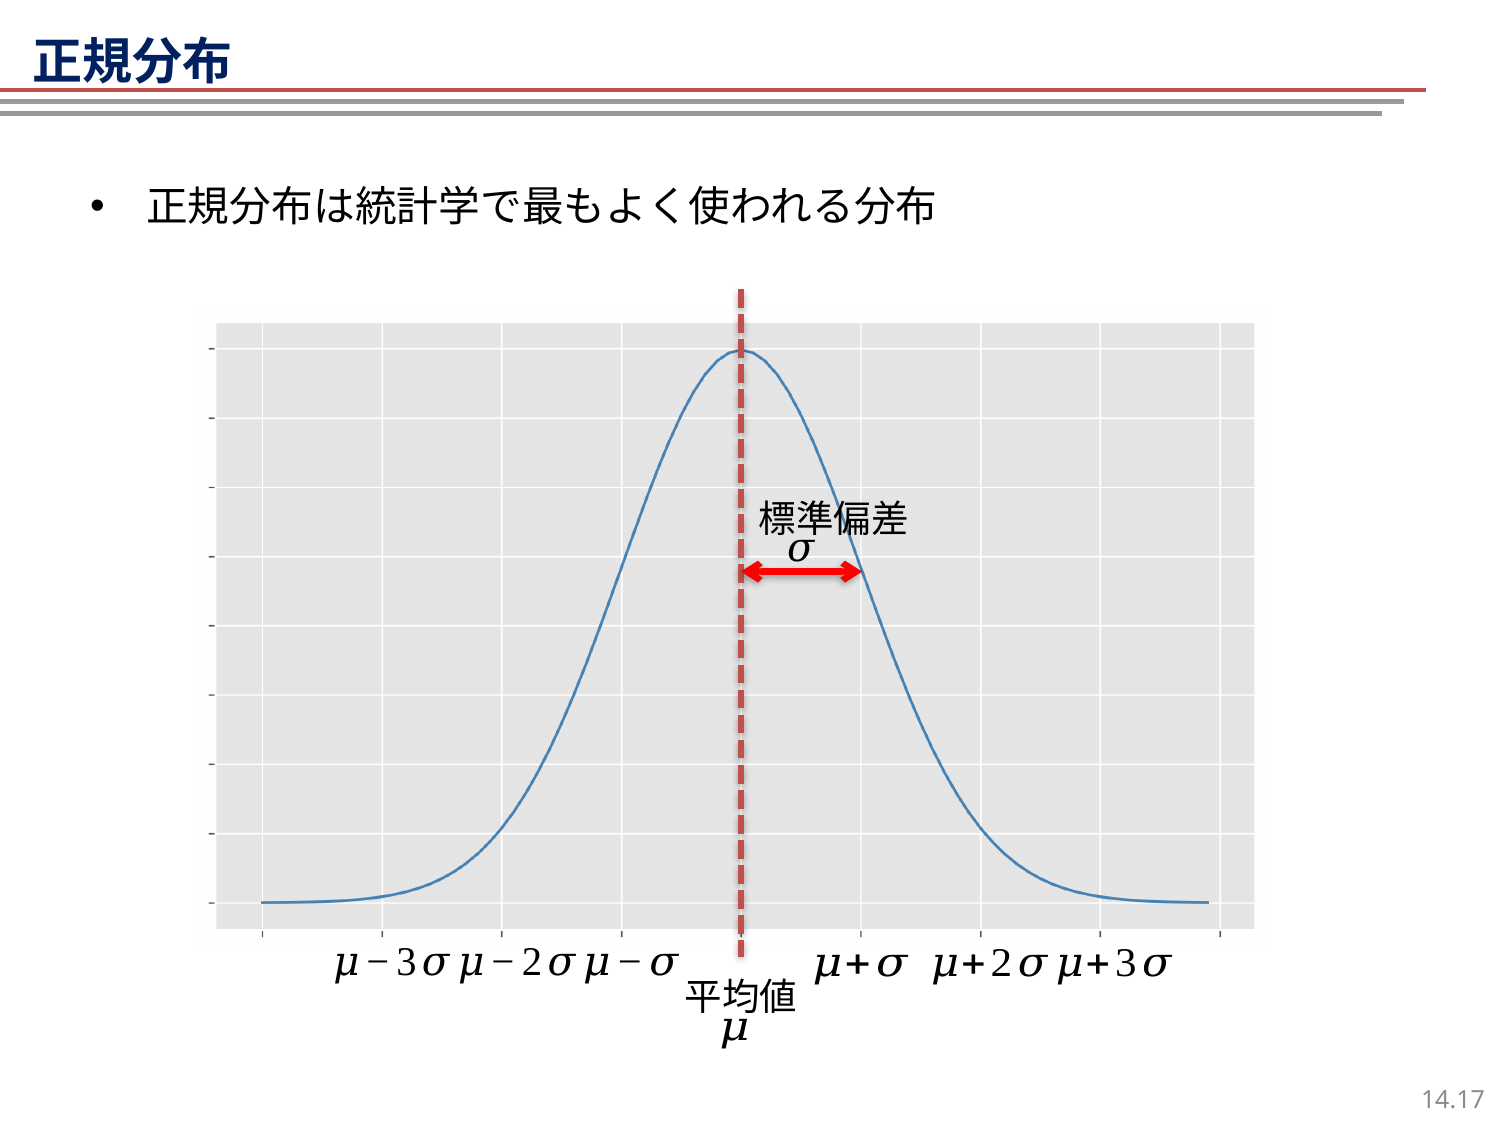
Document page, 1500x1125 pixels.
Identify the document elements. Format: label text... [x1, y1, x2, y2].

picture [742, 309, 1268, 950]
slide_number 16 [1381, 1065, 1500, 1125]
picture [195, 309, 740, 950]
list 正規分布は統計学で最もよく使われる分布 [75, 172, 1425, 916]
text_box 平均値 [669, 965, 812, 1026]
text_box 正規分布 [17, 21, 1459, 151]
